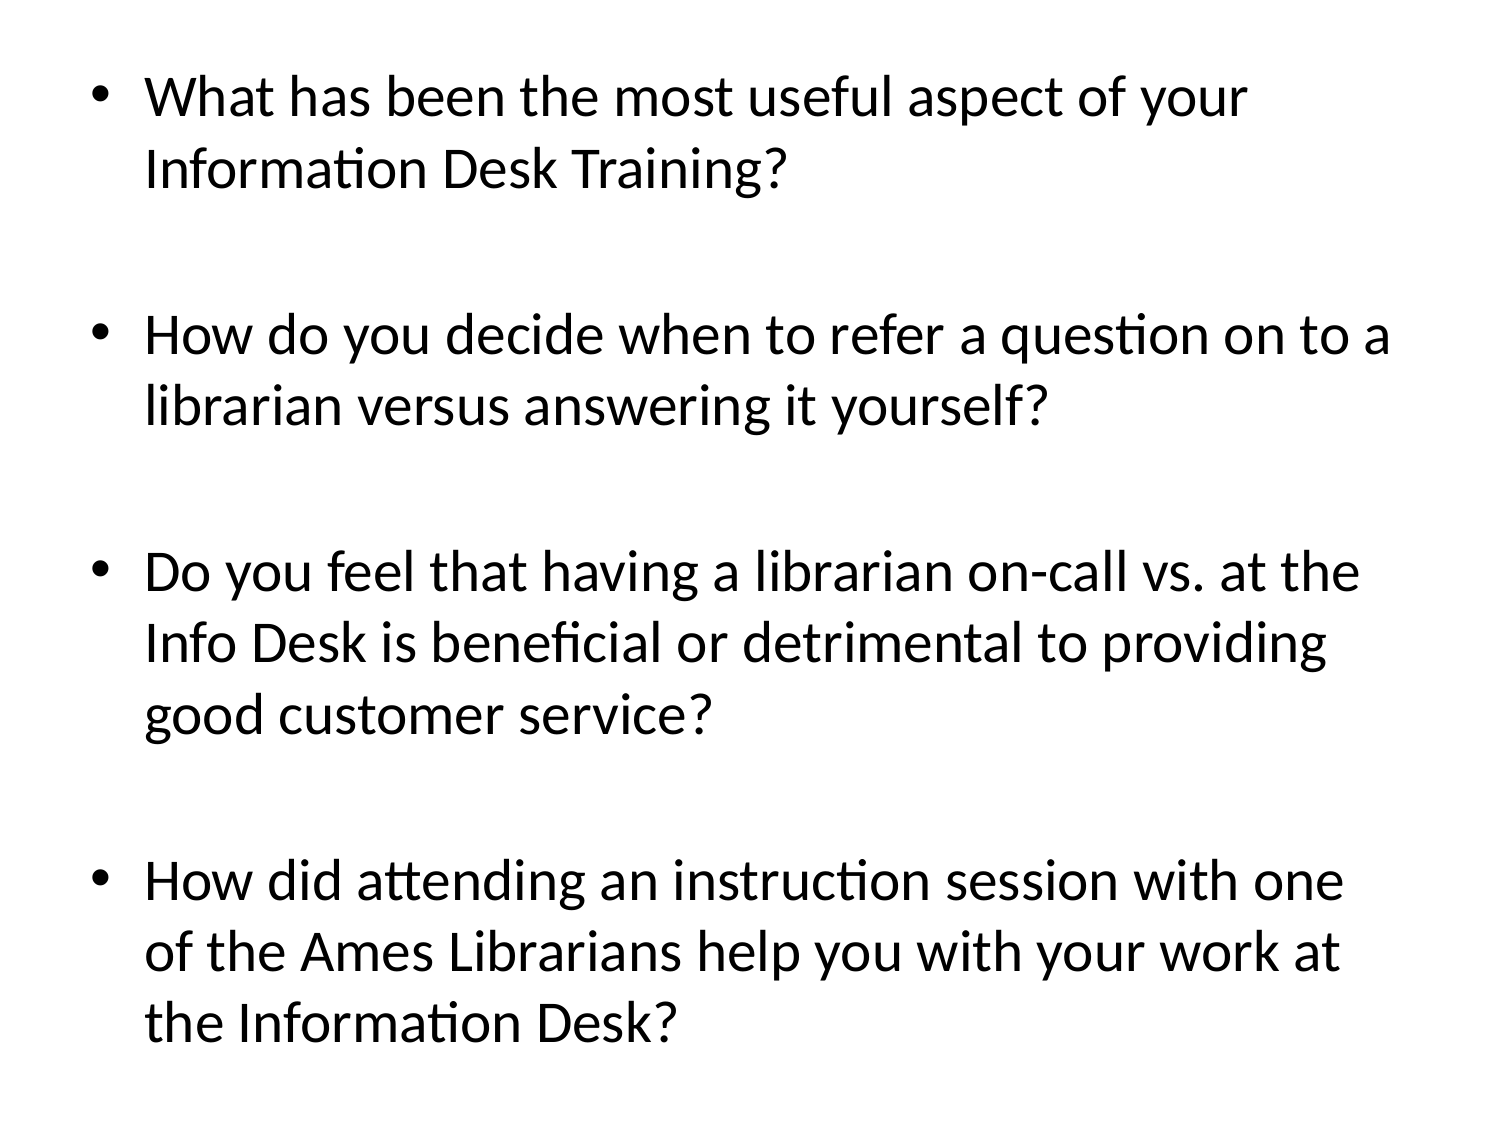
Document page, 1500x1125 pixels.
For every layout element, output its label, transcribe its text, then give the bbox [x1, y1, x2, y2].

list What has been the most useful aspect of your Information Desk Training? How do you decide when to refer a question on to a librarian versus answering it yourself? Do you feel that having a librarian on-call vs. at the Info Desk is beneficial or detrimental to providing good customer service? How did attending an instruction session with one of the Ames Librarians help you with your work at the Information Desk? [75, 50, 1425, 1063]
